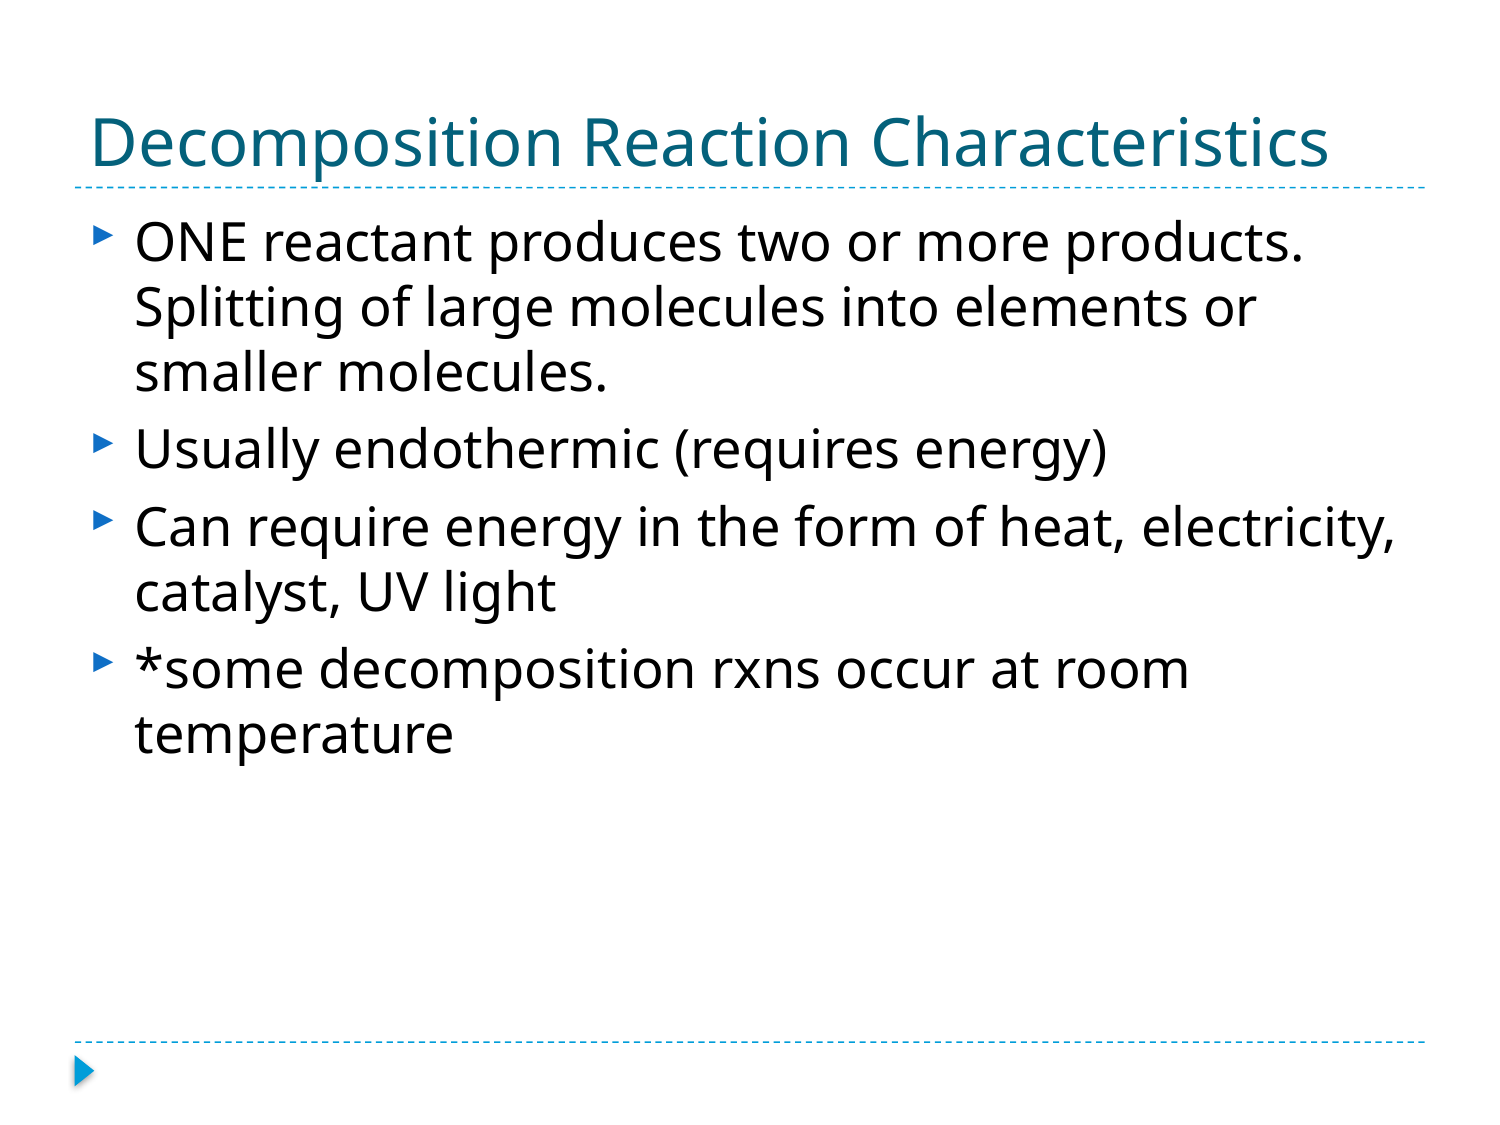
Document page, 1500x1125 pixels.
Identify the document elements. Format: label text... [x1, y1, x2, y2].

title Decomposition Reaction Characteristics [75, 24, 1425, 188]
list ONE reactant produces two or more products. Splitting of large molecules into elements or smaller molecules. Usually endothermic (requires energy) Can require energy in the form of heat, electricity, catalyst, UV light *some decomposition rxns occur at room temperature [75, 200, 1425, 1010]
